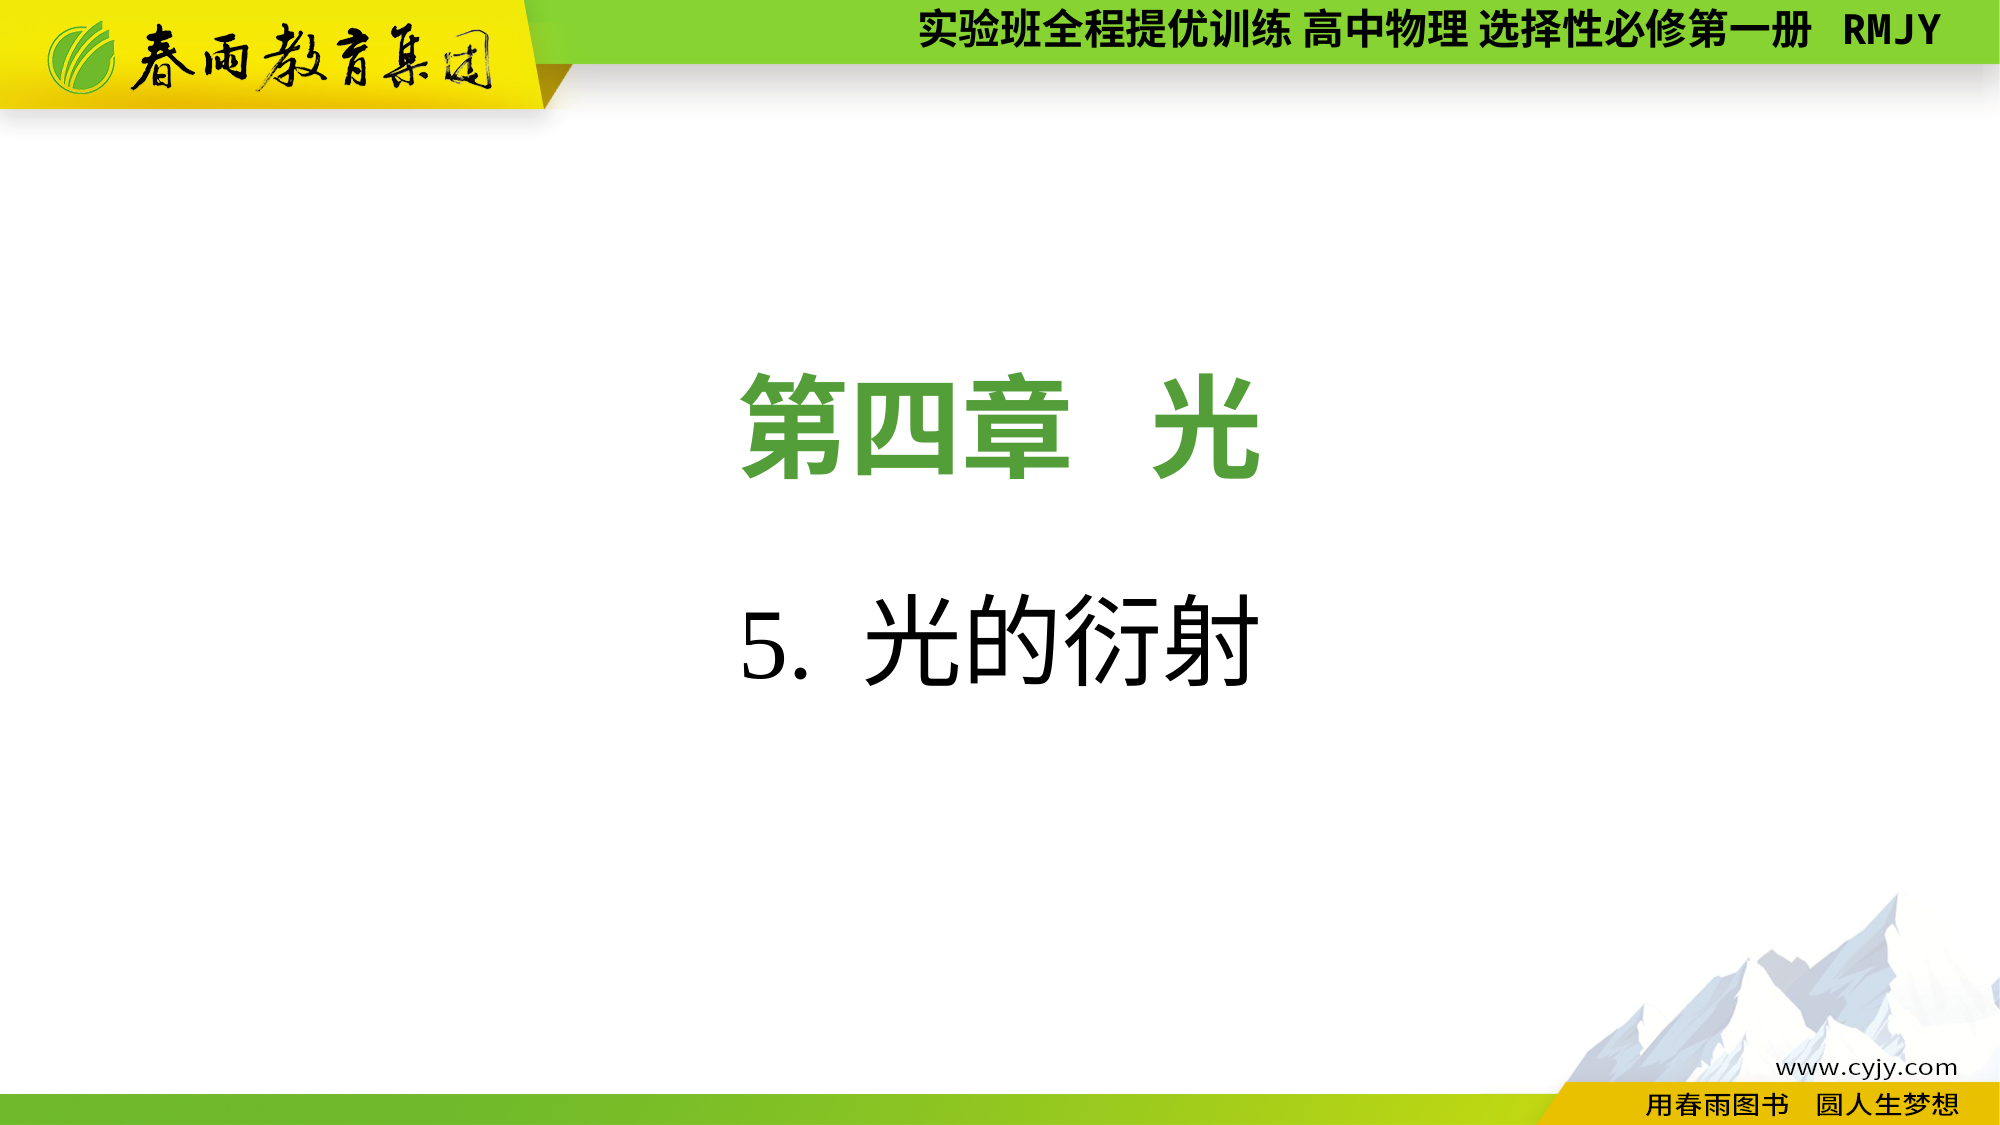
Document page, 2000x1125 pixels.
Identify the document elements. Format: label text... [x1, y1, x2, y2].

text_box 5. 光的衍射 [54, 511, 1946, 706]
picture [0, 0, 2000, 1125]
text_box 第四章 光 [54, 282, 1946, 500]
